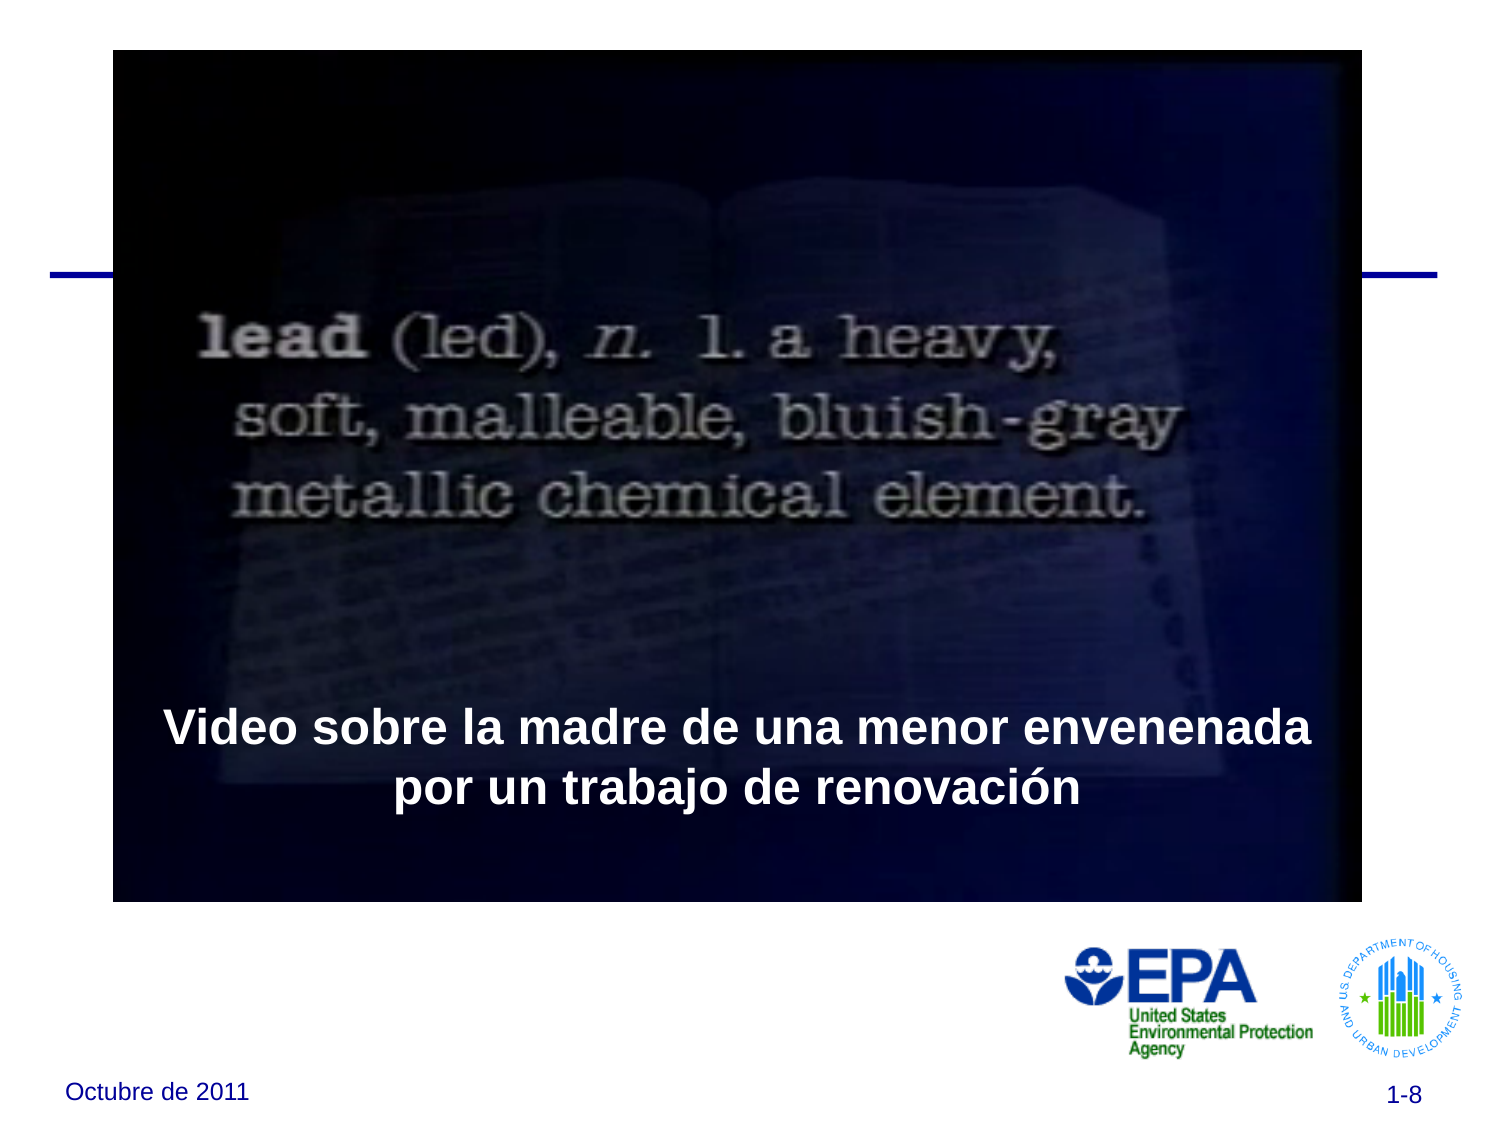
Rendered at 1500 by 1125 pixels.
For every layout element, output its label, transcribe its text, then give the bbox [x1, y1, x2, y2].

picture [1337, 937, 1463, 1059]
slide_number Octubre de 2011 [49, 1049, 363, 1125]
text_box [112, 49, 1363, 903]
picture [1062, 943, 1319, 1064]
slide_number 1-8 [1124, 1049, 1438, 1125]
